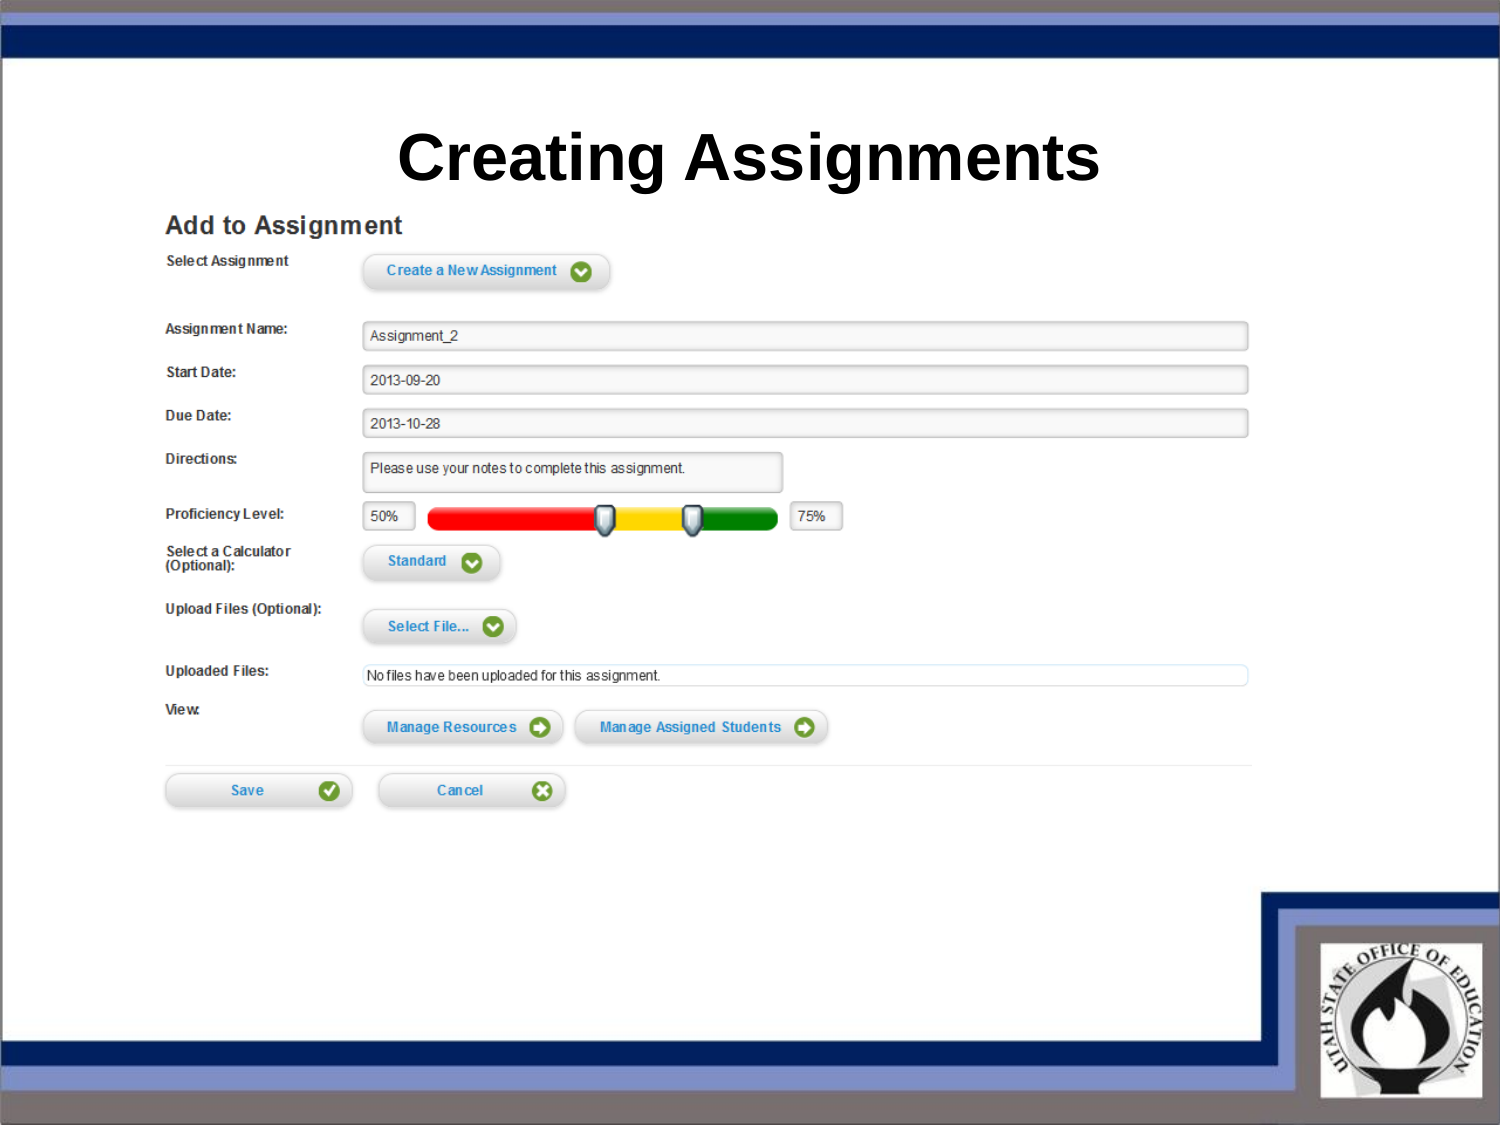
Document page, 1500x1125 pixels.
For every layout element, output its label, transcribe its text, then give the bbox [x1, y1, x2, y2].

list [162, 212, 1252, 813]
title Creating Assignments [103, 112, 1397, 196]
picture [0, 0, 1500, 1125]
